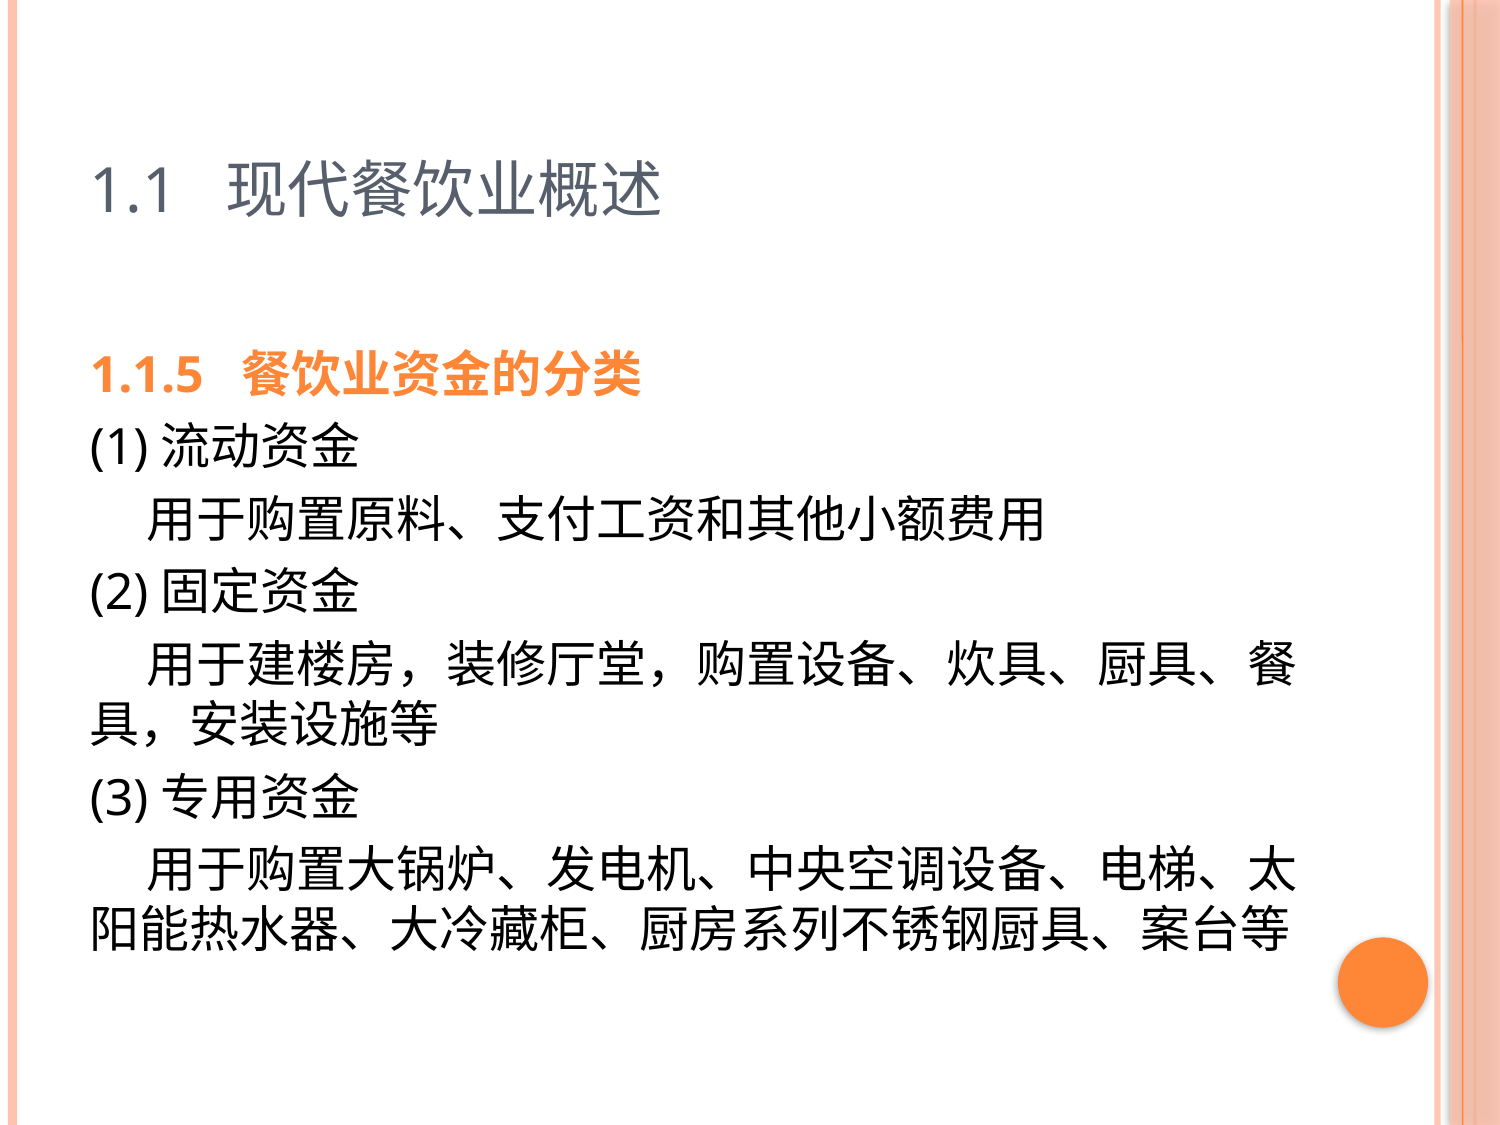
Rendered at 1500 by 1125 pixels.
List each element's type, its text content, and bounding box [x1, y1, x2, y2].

title 1.1 现代餐饮业概述 [75, 45, 1300, 233]
list 1.1.5 餐饮业资金的分类 (1)流动资金 用于购置原料、支付工资和其他小额费用 (2)固定资金 用于建楼房，装修厅堂，购置设备、炊具、厨具、餐具，安装设施等 (3)专用资金 用于购置大锅炉、发电机、中央空调设备、电梯、太阳能热水器、大冷藏柜、厨房系列不锈钢厨具、案台等 [74, 262, 1329, 1063]
